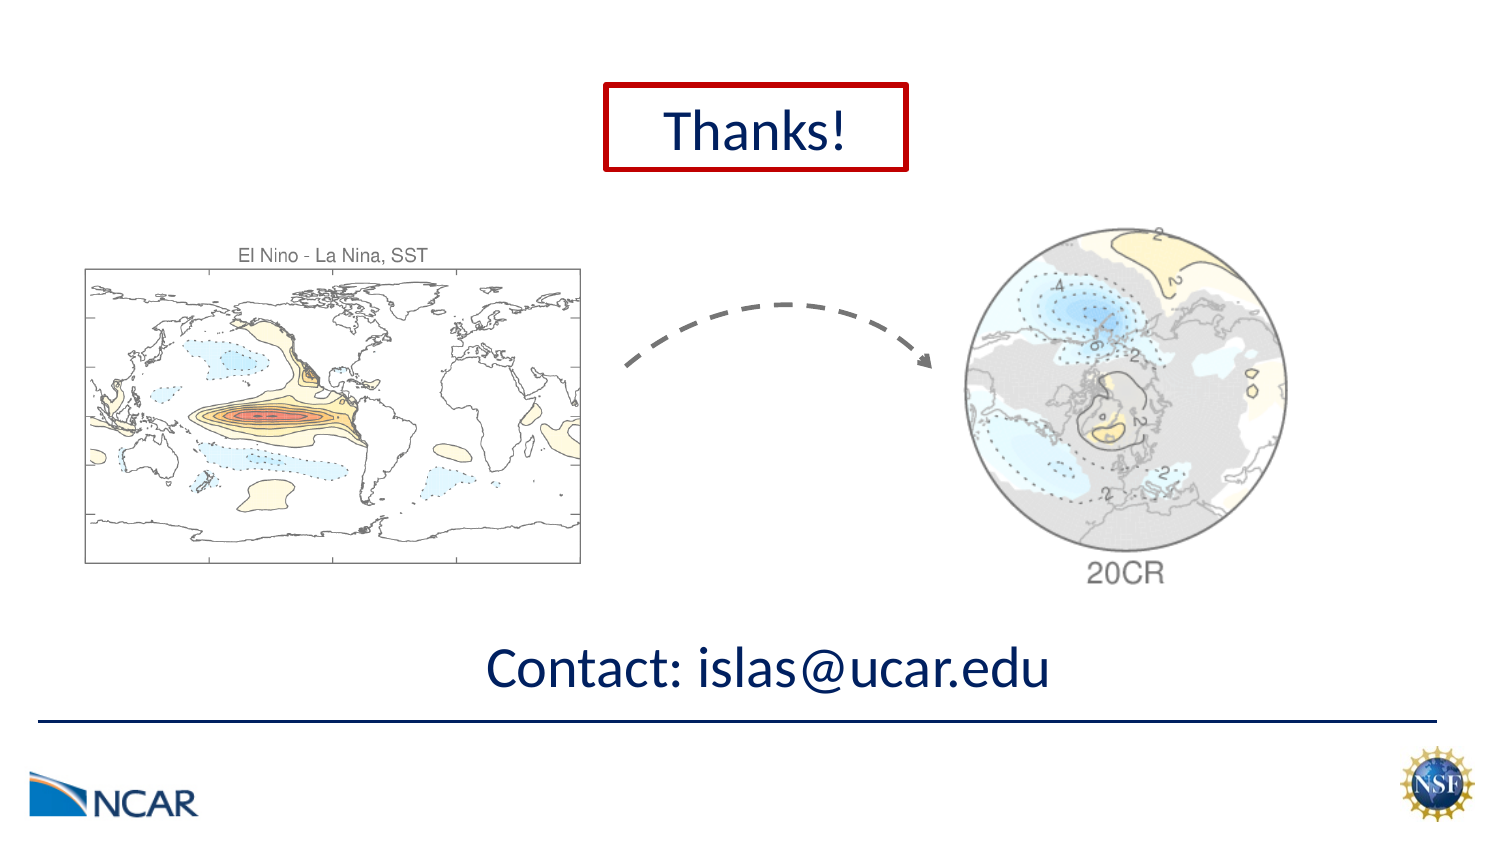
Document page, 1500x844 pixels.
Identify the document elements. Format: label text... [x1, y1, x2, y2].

picture [949, 218, 1301, 598]
picture [77, 242, 585, 569]
text_box Contact: islas@ucar.edu [75, 621, 1463, 707]
text_box [48, 189, 1352, 603]
text_box Thanks! [606, 84, 907, 170]
picture [24, 766, 202, 823]
picture [1399, 746, 1476, 823]
